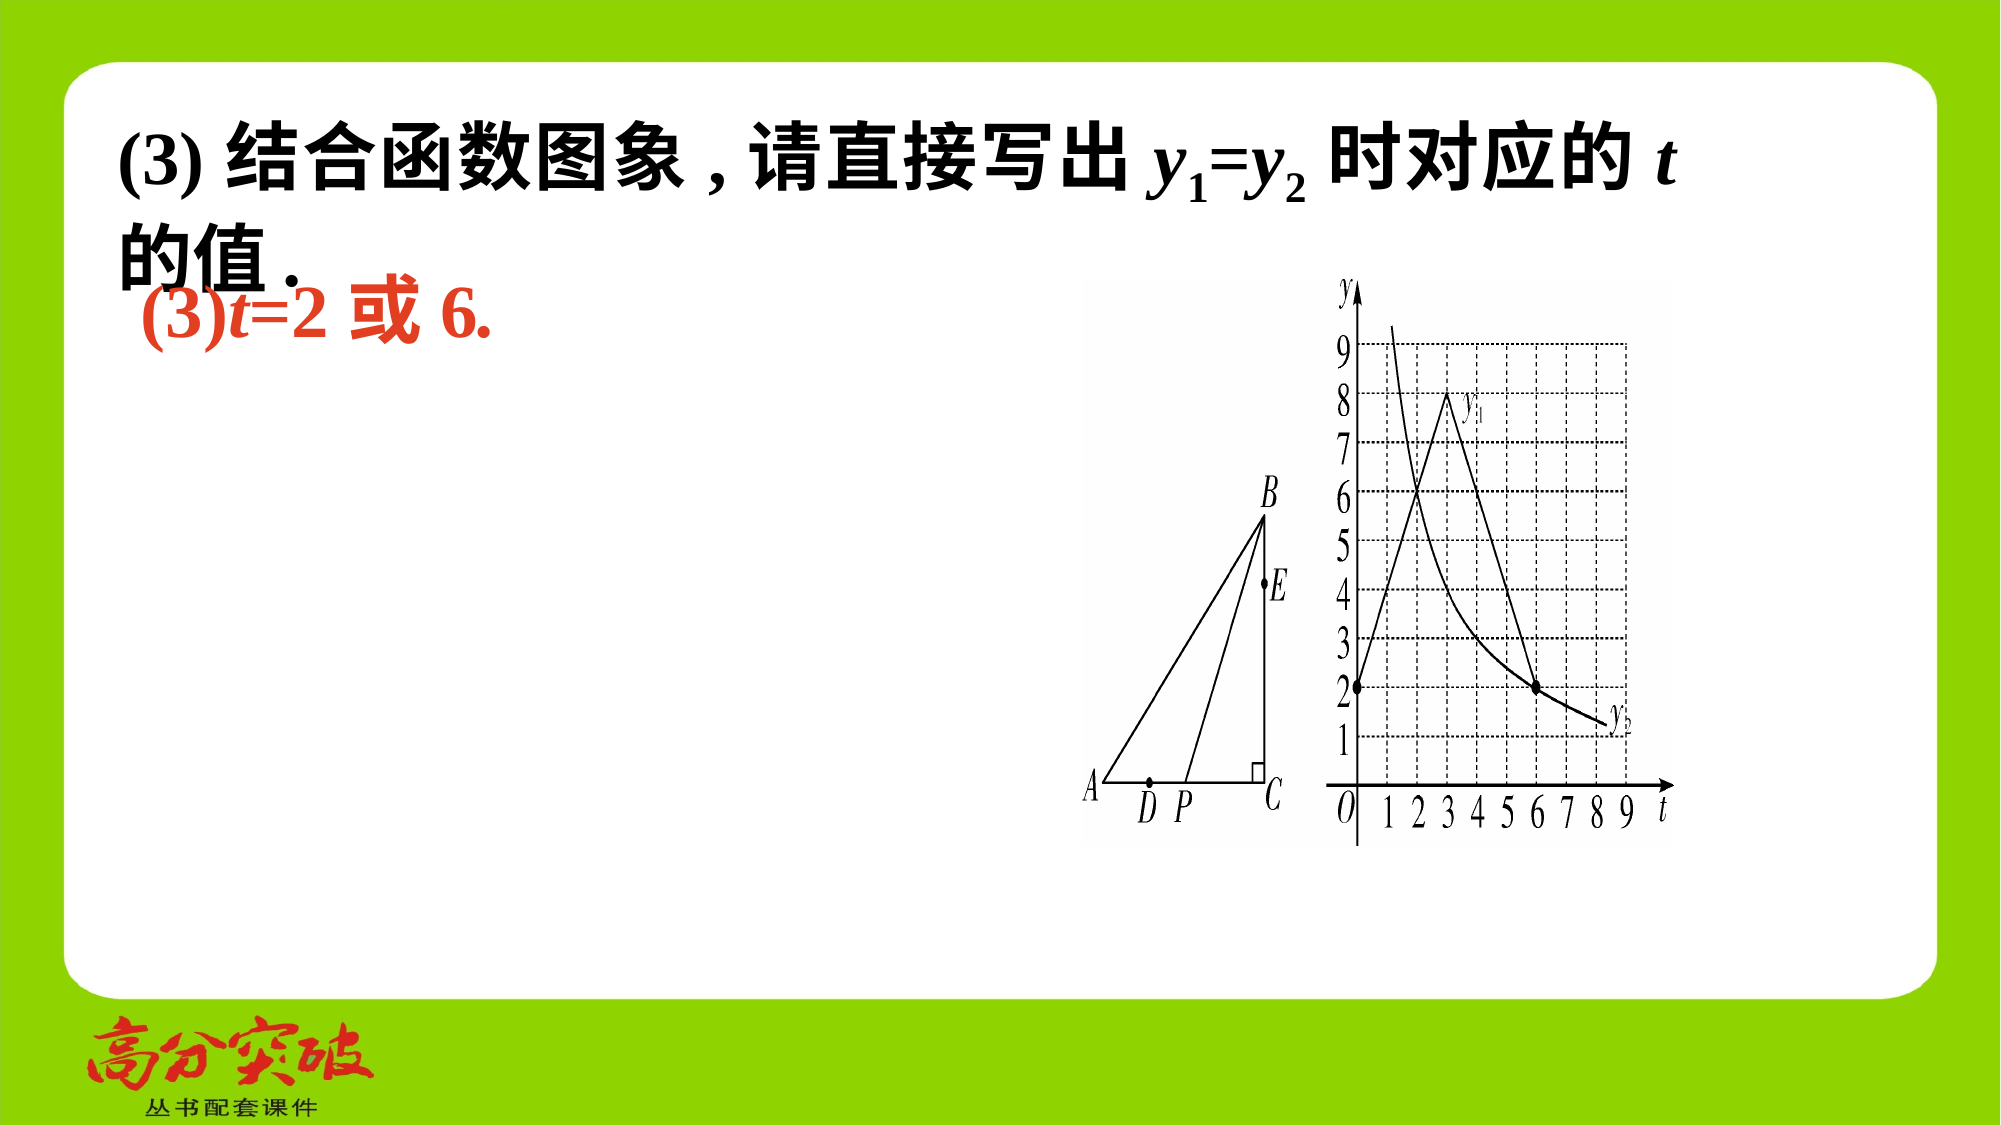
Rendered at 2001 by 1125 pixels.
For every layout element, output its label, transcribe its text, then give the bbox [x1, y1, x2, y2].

text_box (3)结合函数图象,请直接写出y1=y2时对应的t的值. [102, 101, 1709, 309]
text_box (3)t=2或6. [125, 255, 563, 361]
picture [0, 0, 2001, 1125]
